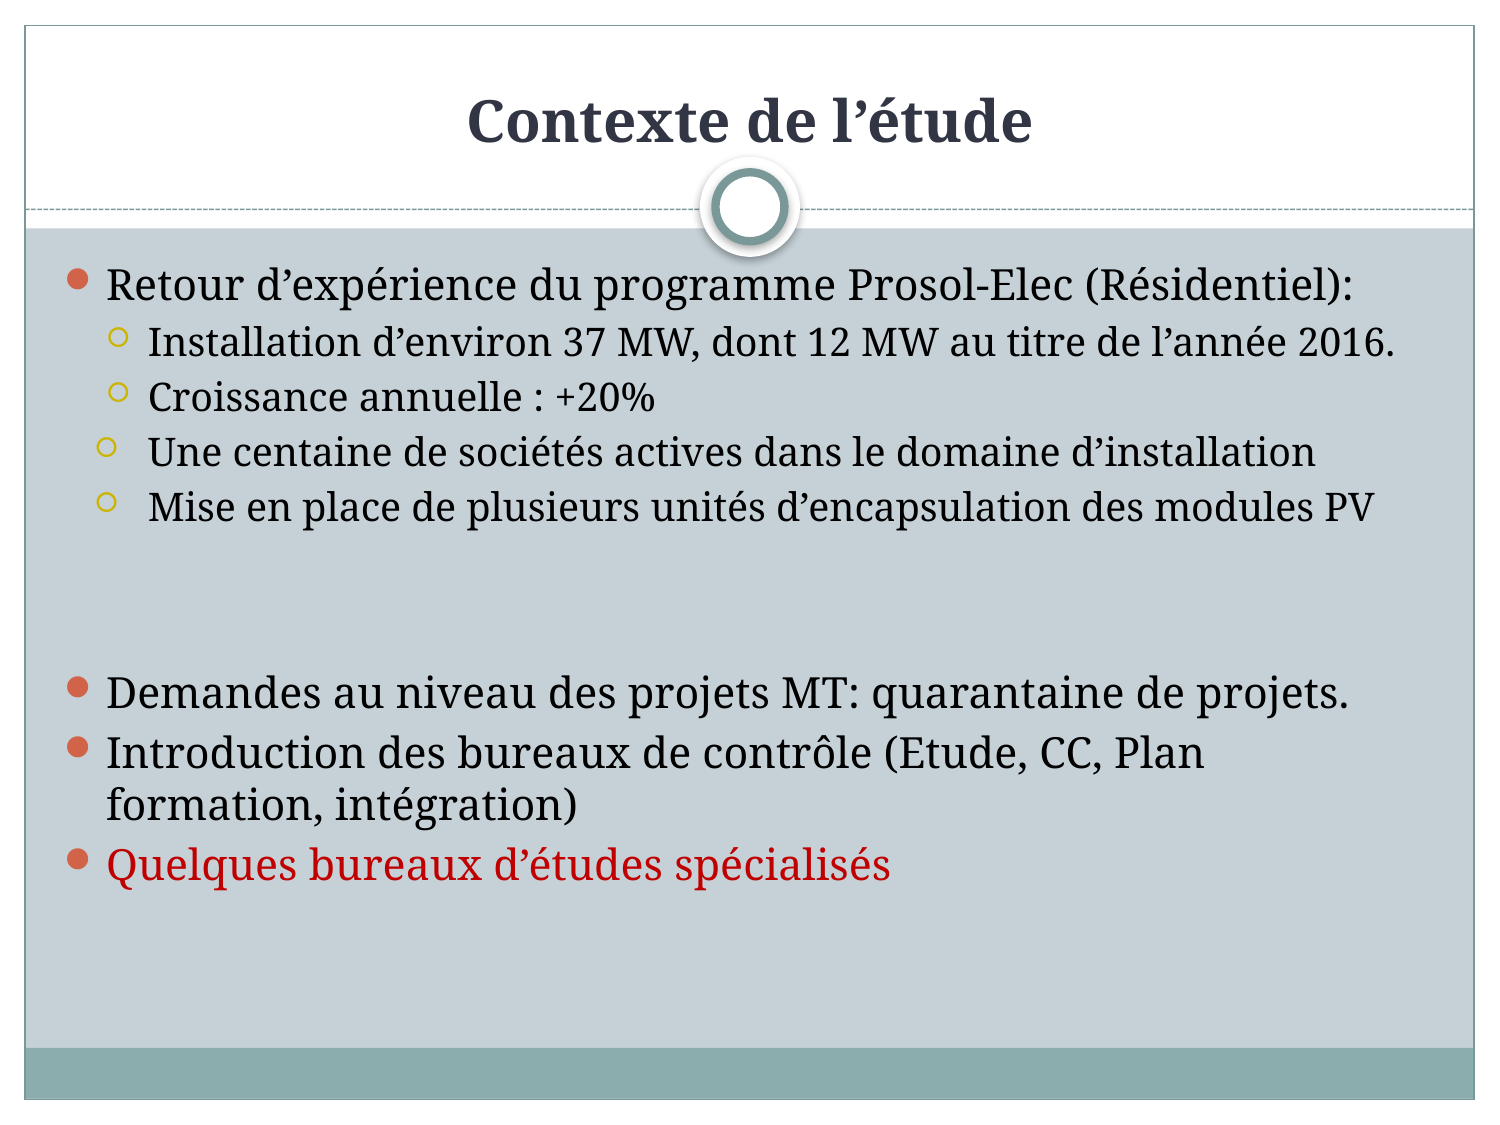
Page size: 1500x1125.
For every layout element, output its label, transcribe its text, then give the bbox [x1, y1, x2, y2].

title Contexte de l’étude [29, 37, 1471, 162]
list Retour d’expérience du programme Prosol-Elec (Résidentiel): Installation d’environ 37 MW, dont 12 MW au titre de l’année 2016. Croissance annuelle : +20% Une centaine de sociétés actives dans le domaine d’installation Mise en place de plusieurs unités d’encapsulation des modules PV Demandes au niveau des projets MT: quarantaine de projets. Introduction des bureaux de contrôle (Etude, CC, Plan formation, intégration) Quelques bureaux d’études spécialisés [49, 250, 1445, 1024]
